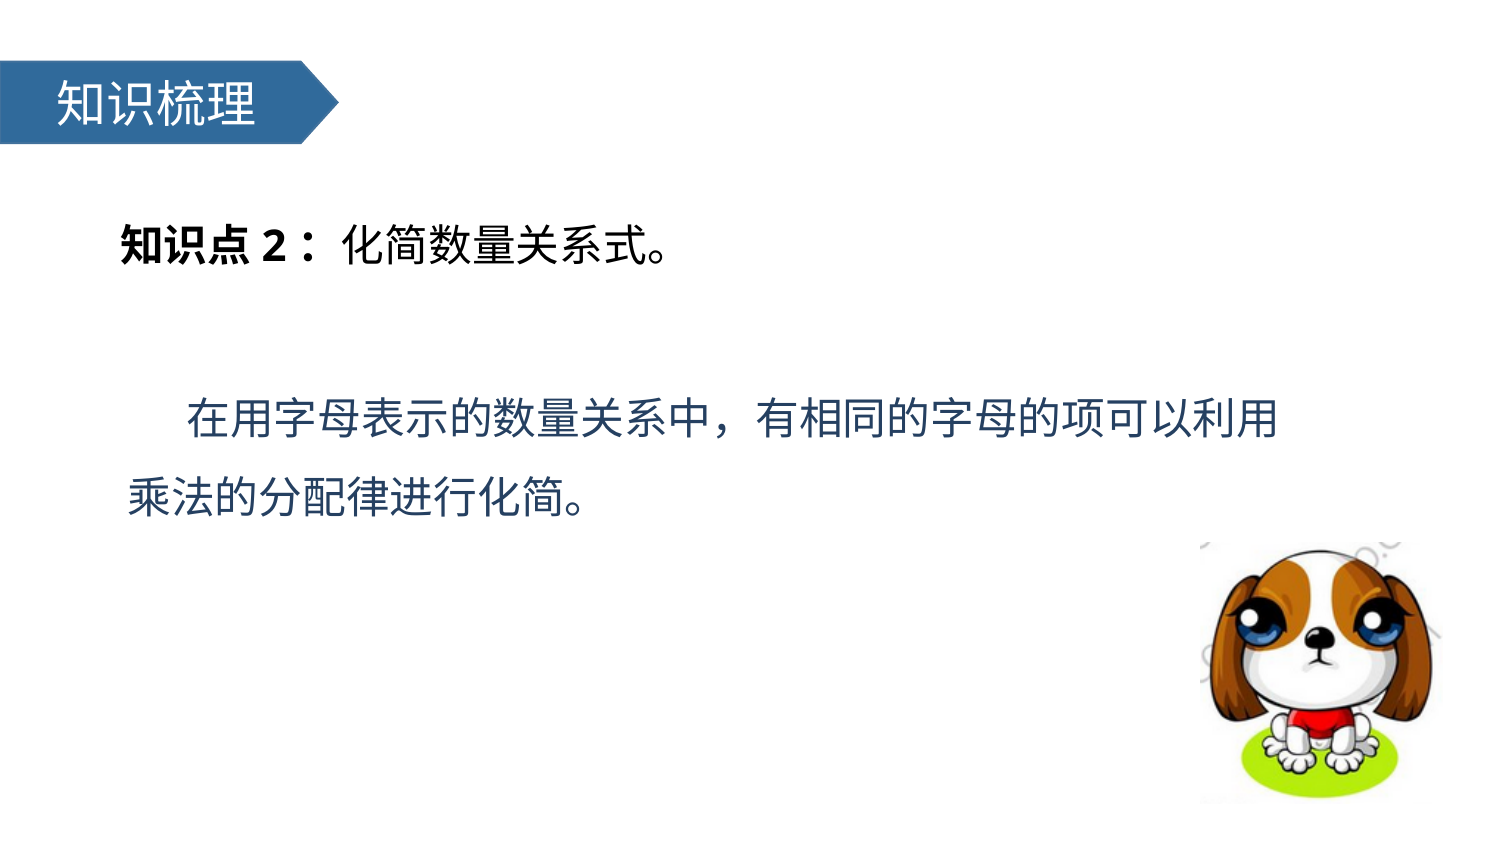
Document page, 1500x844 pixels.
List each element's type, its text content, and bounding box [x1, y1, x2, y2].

picture [1200, 542, 1443, 805]
text_box 知识梳理 [0, 61, 338, 144]
text_box 在用字母表示的数量关系中，有相同的字母的项可以利用乘法的分配律进行化简。 [115, 359, 1324, 528]
text_box 知识点2：化简数量关系式。 [108, 185, 1180, 276]
